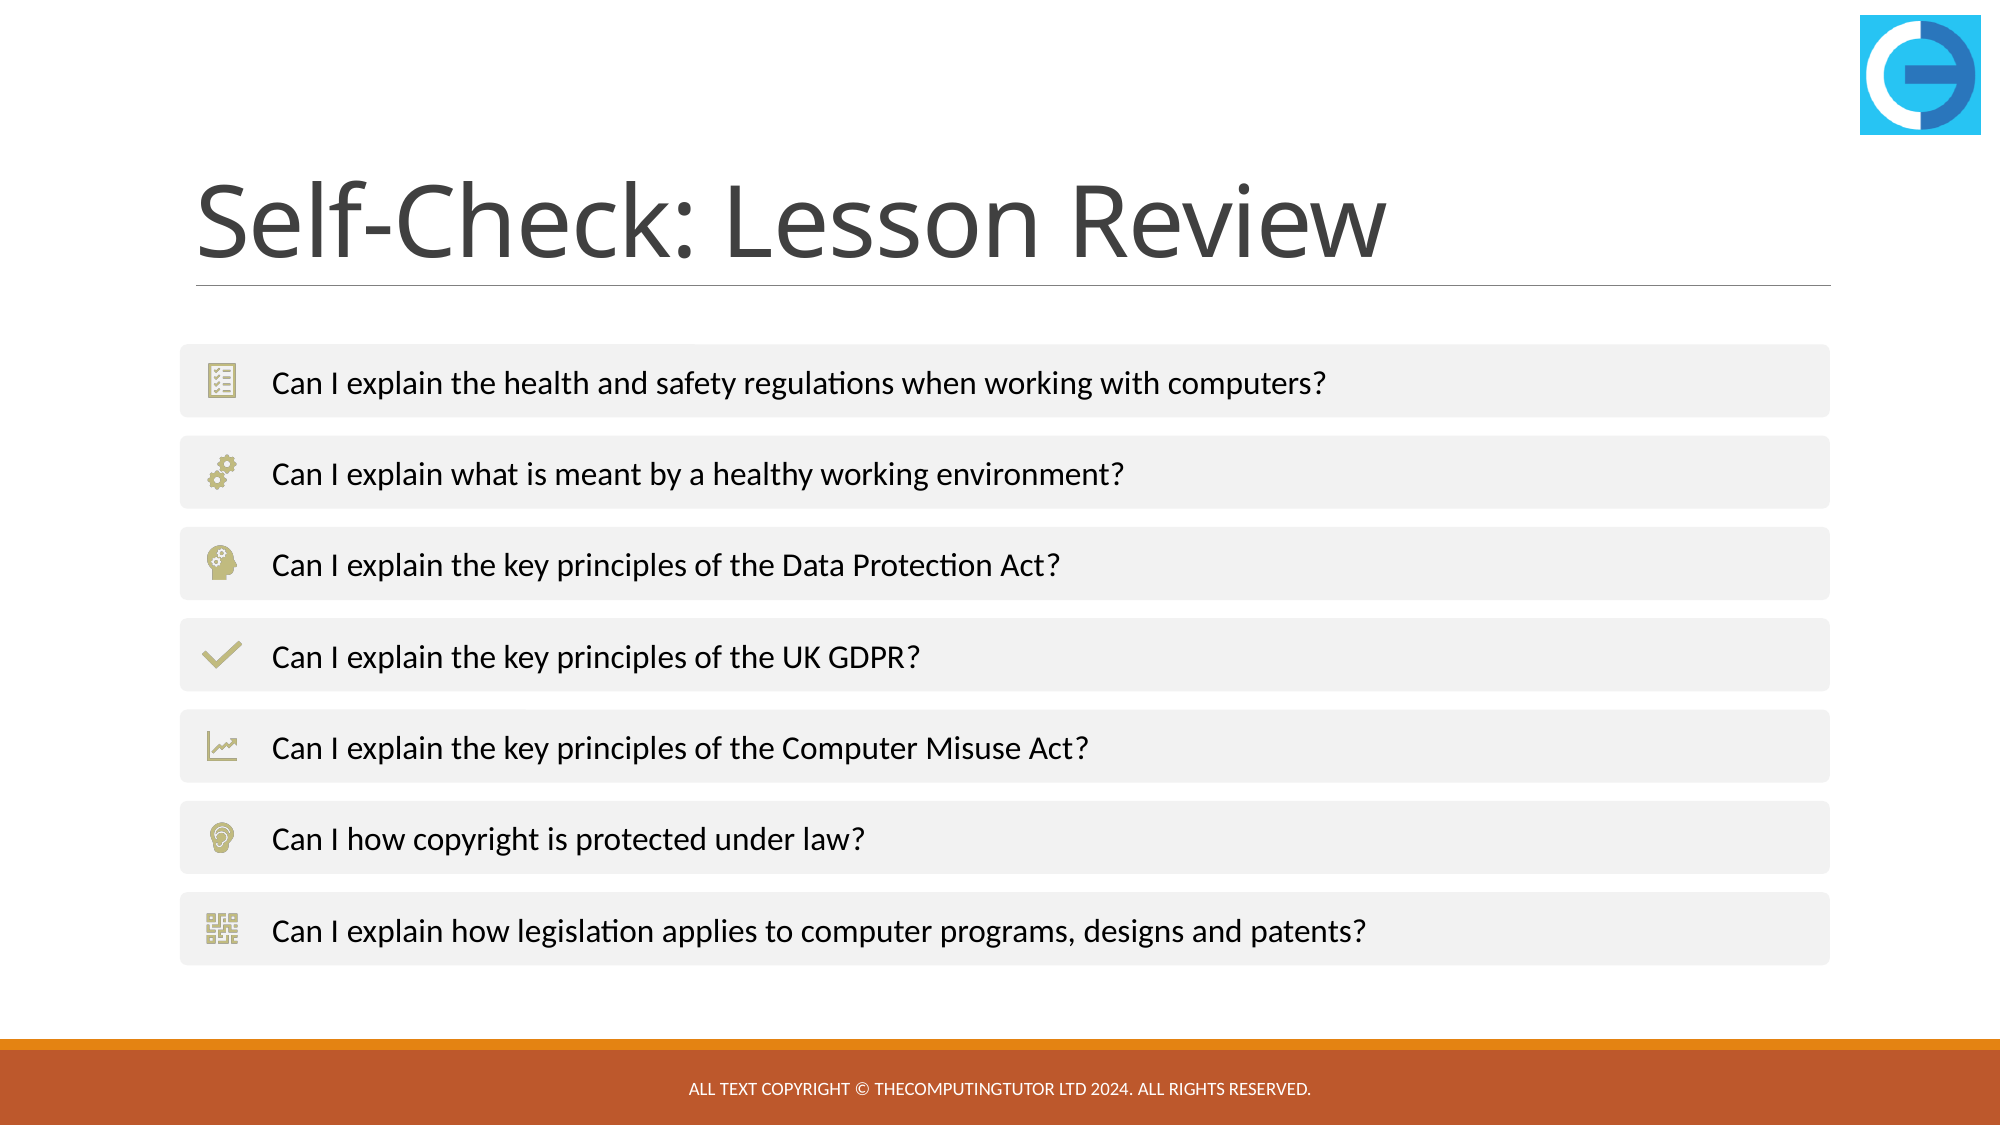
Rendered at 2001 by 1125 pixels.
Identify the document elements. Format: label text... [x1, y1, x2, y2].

footer All text copyright © TheComputingTutor Ltd 2024. All rights Reserved. [604, 1059, 1396, 1120]
title Self-Check: Lesson Review [180, 47, 1830, 285]
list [179, 343, 1831, 966]
picture [1860, 15, 1981, 135]
